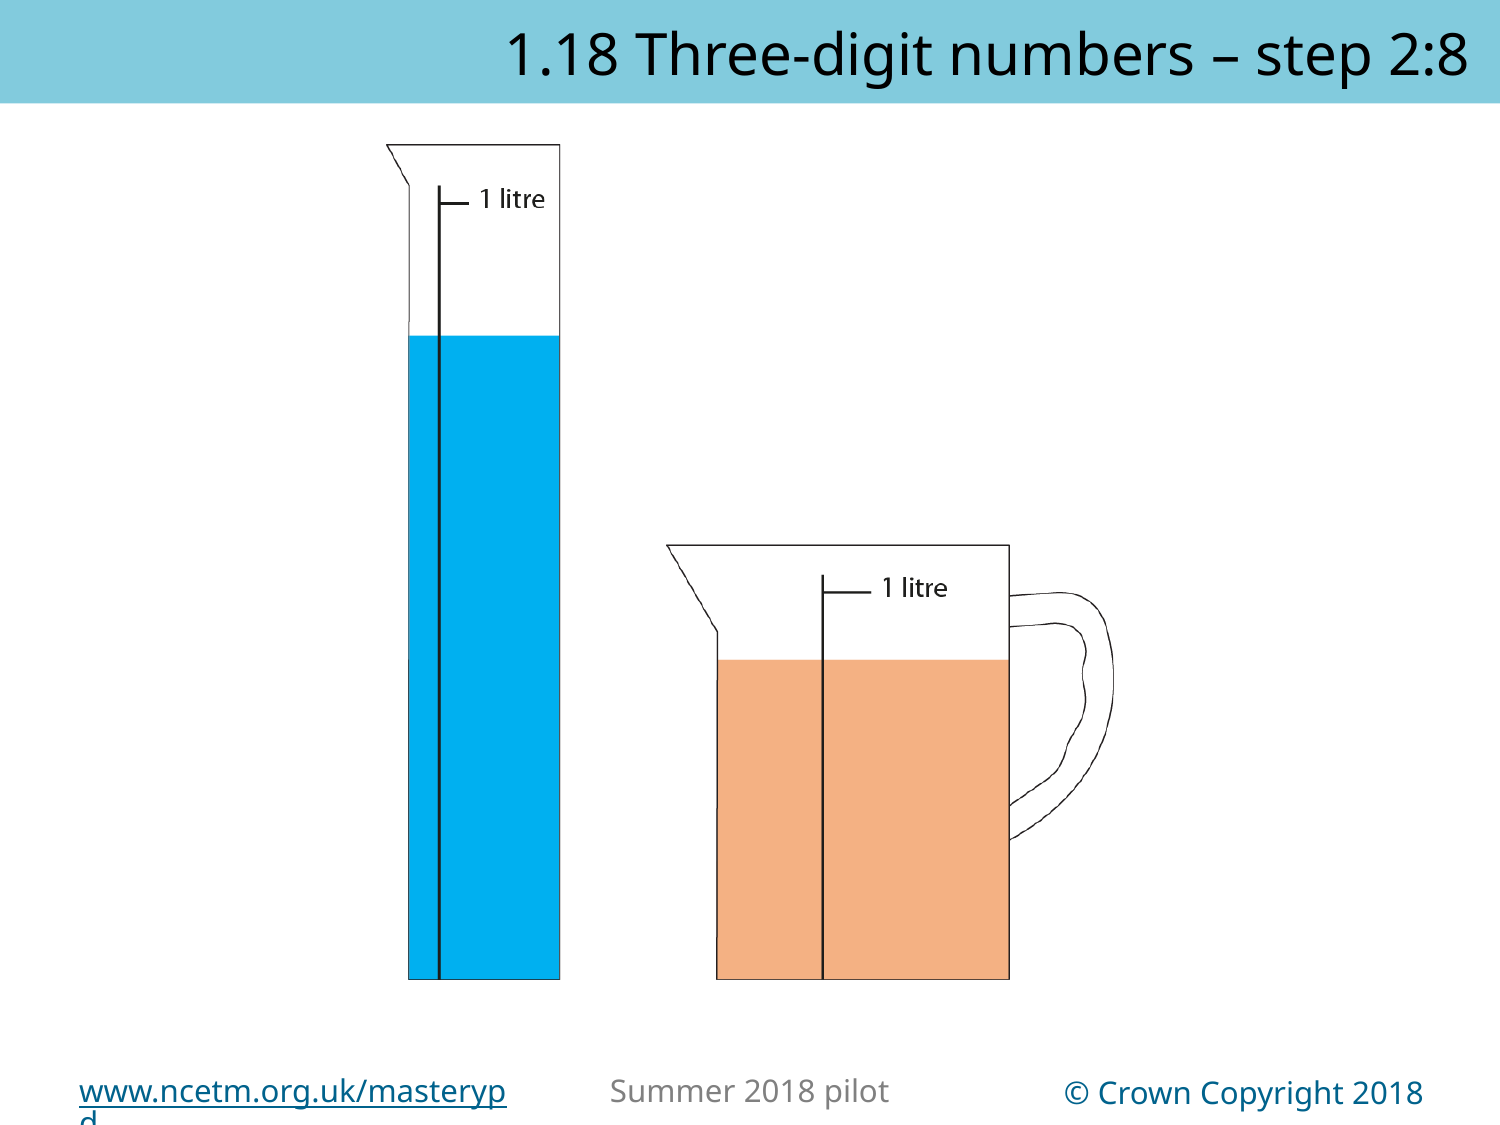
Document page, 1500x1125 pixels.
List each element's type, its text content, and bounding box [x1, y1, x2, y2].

list 1.18 Three-digit numbers – step 2:8 [0, 0, 1500, 104]
picture [386, 144, 1114, 981]
